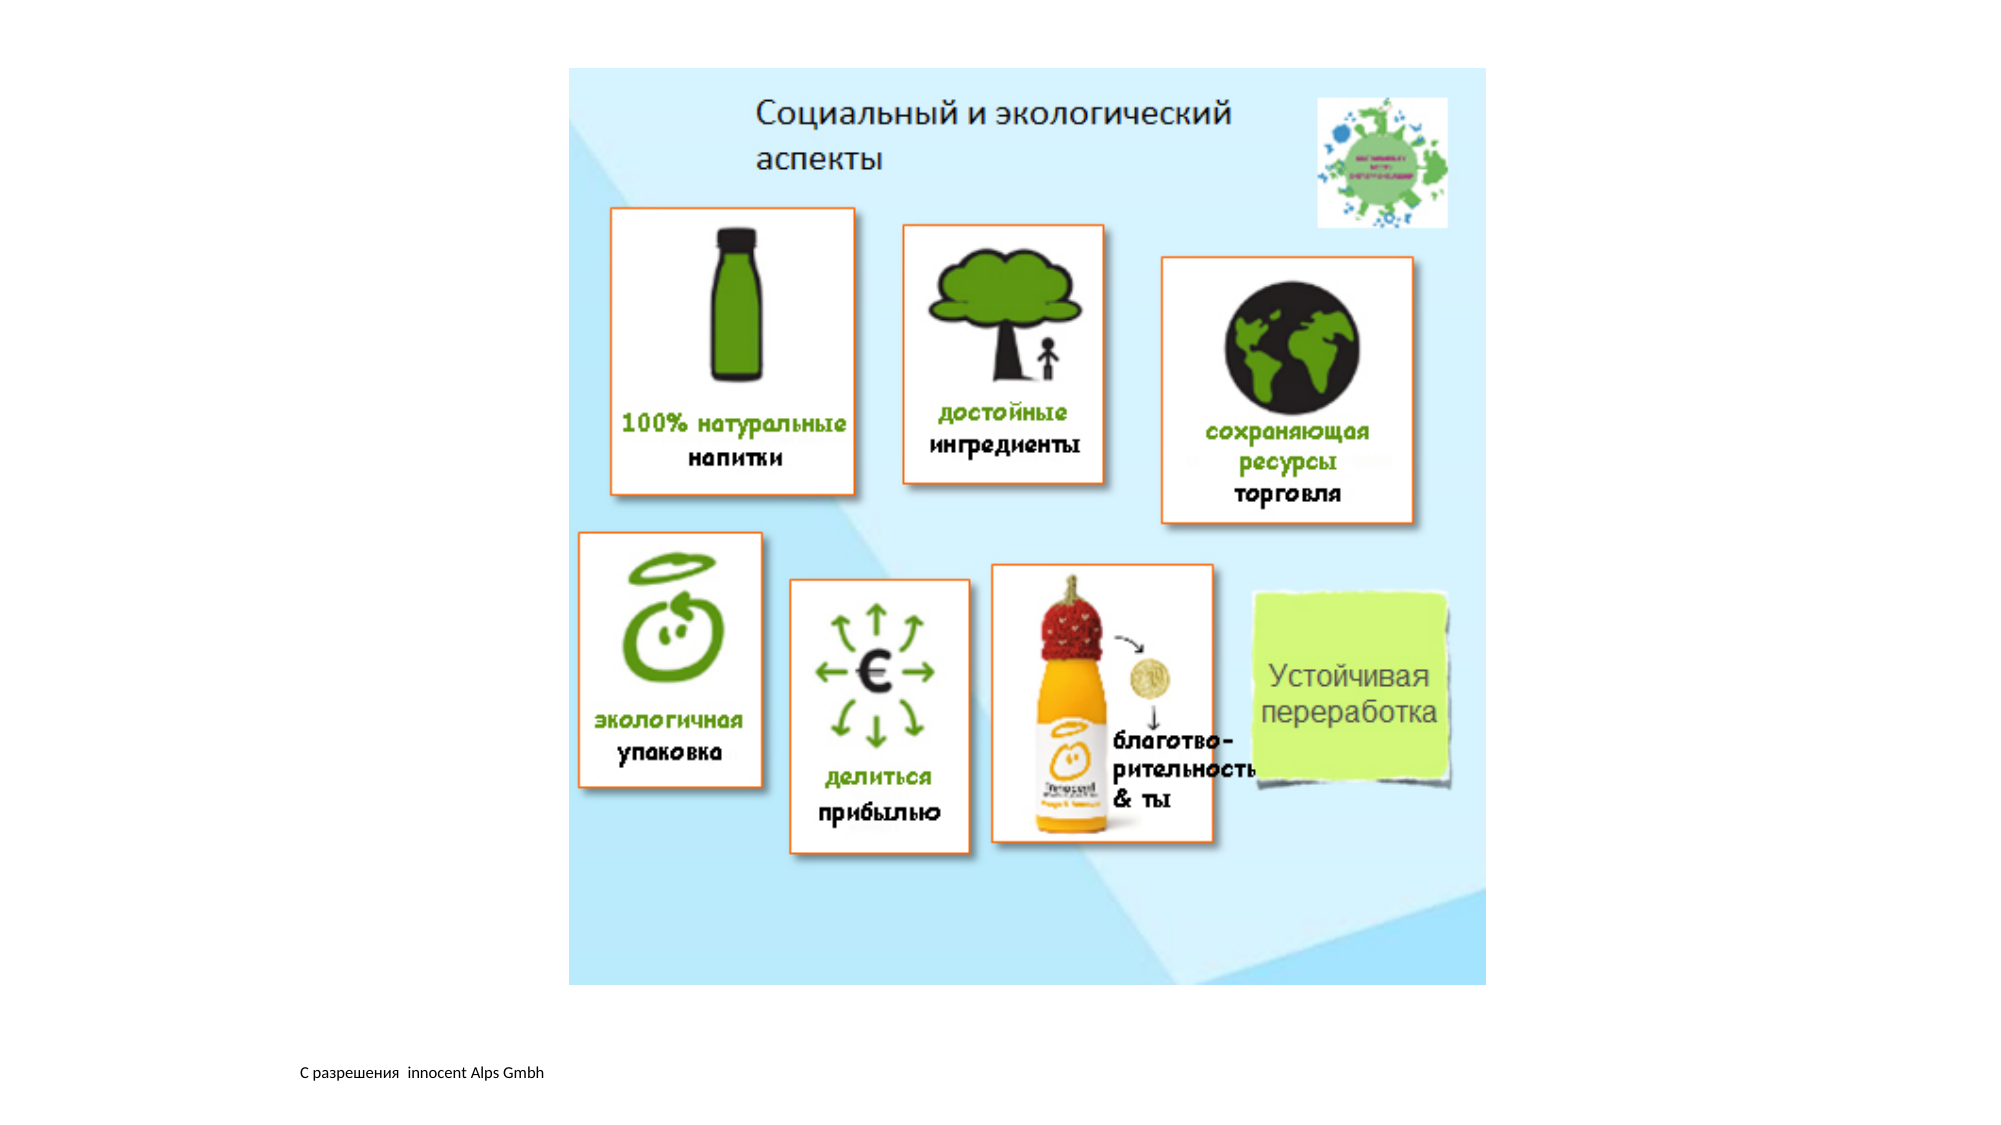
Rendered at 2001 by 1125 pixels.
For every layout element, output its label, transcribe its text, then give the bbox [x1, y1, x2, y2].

text_box С разрешения innocent Alps Gmbh [285, 1054, 560, 1109]
picture [569, 68, 1486, 985]
